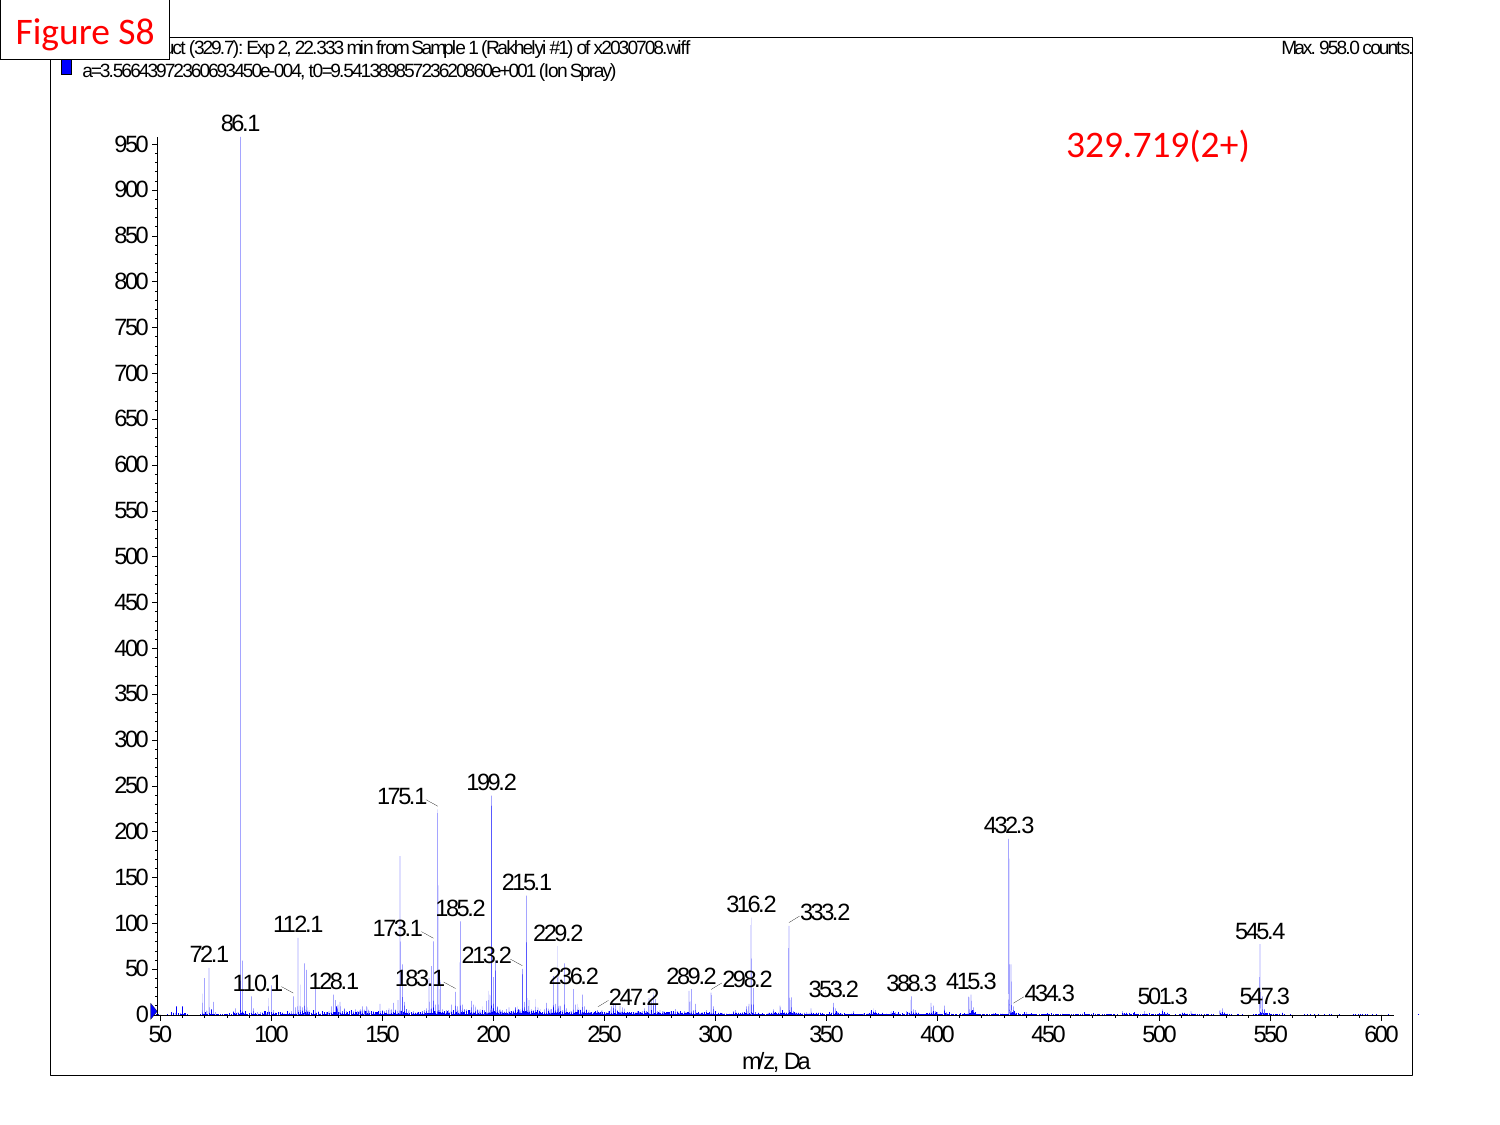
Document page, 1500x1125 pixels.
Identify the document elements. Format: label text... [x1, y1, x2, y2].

picture [49, 37, 1441, 1100]
text_box Figure S8 [0, 0, 170, 60]
